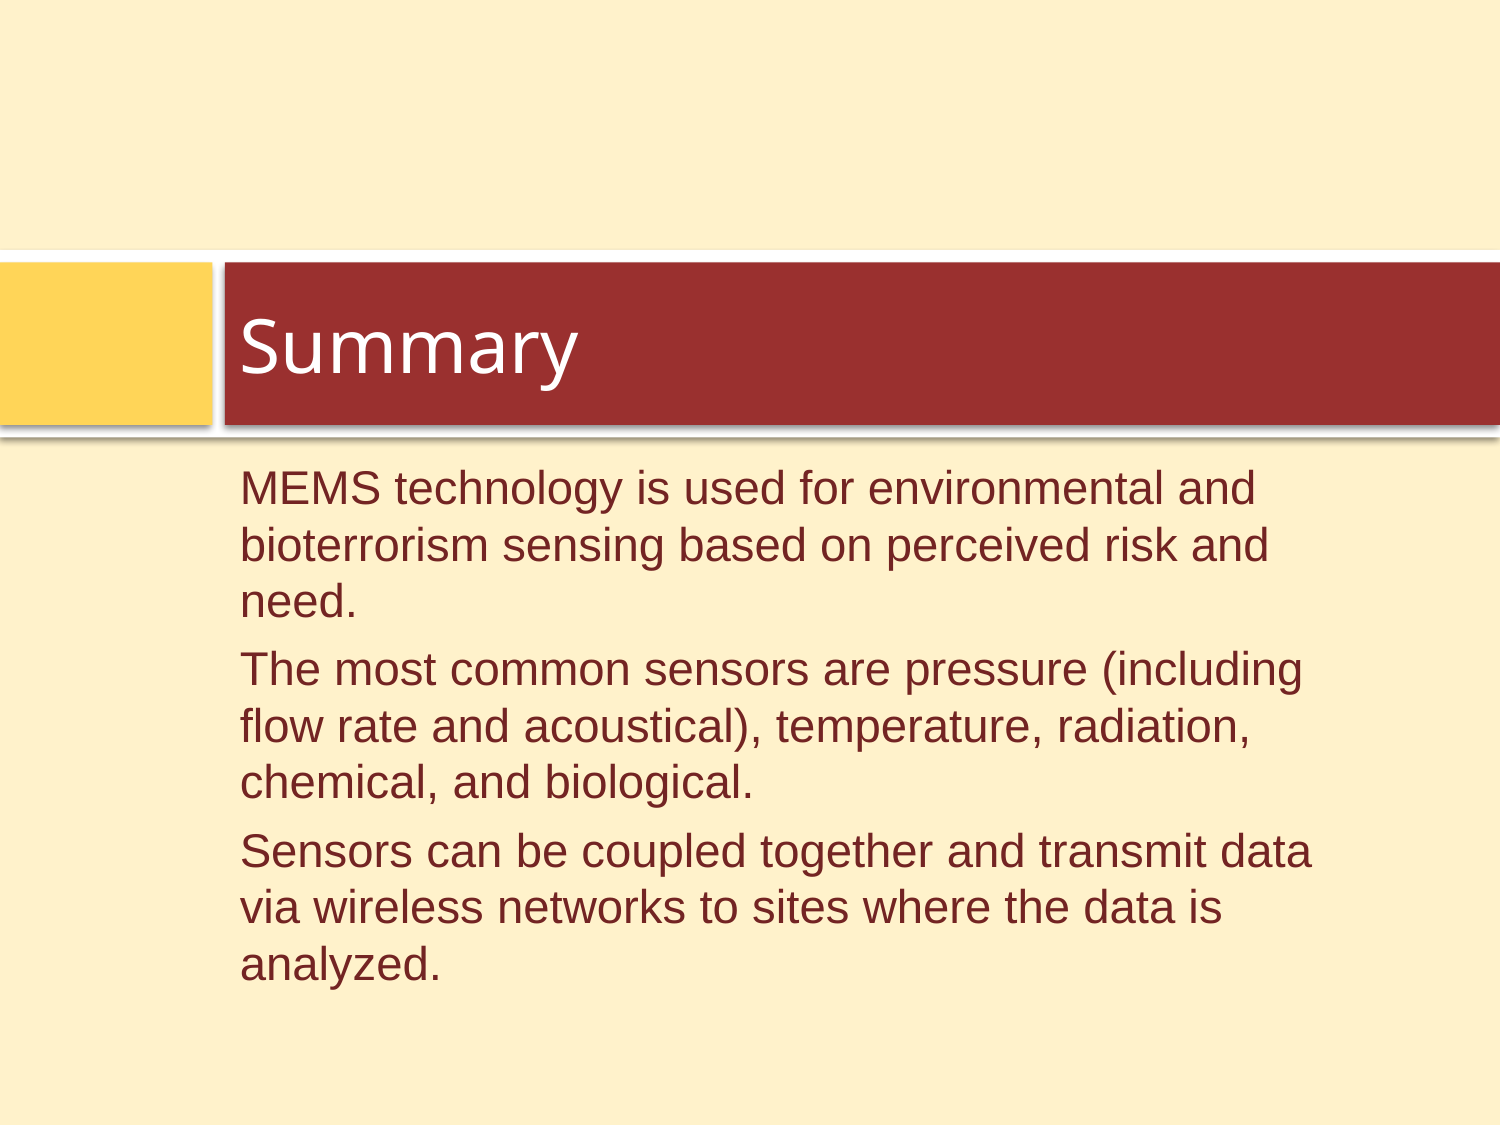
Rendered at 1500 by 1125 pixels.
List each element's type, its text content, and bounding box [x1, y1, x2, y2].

list MEMS technology is used for environmental and bioterrorism sensing based on perceived risk and need. The most common sensors are pressure (including flow rate and acoustical), temperature, radiation, chemical, and biological. Sensors can be coupled together and transmit data via wireless networks to sites where the data is analyzed. [225, 450, 1394, 1004]
title Summary [225, 262, 1475, 425]
